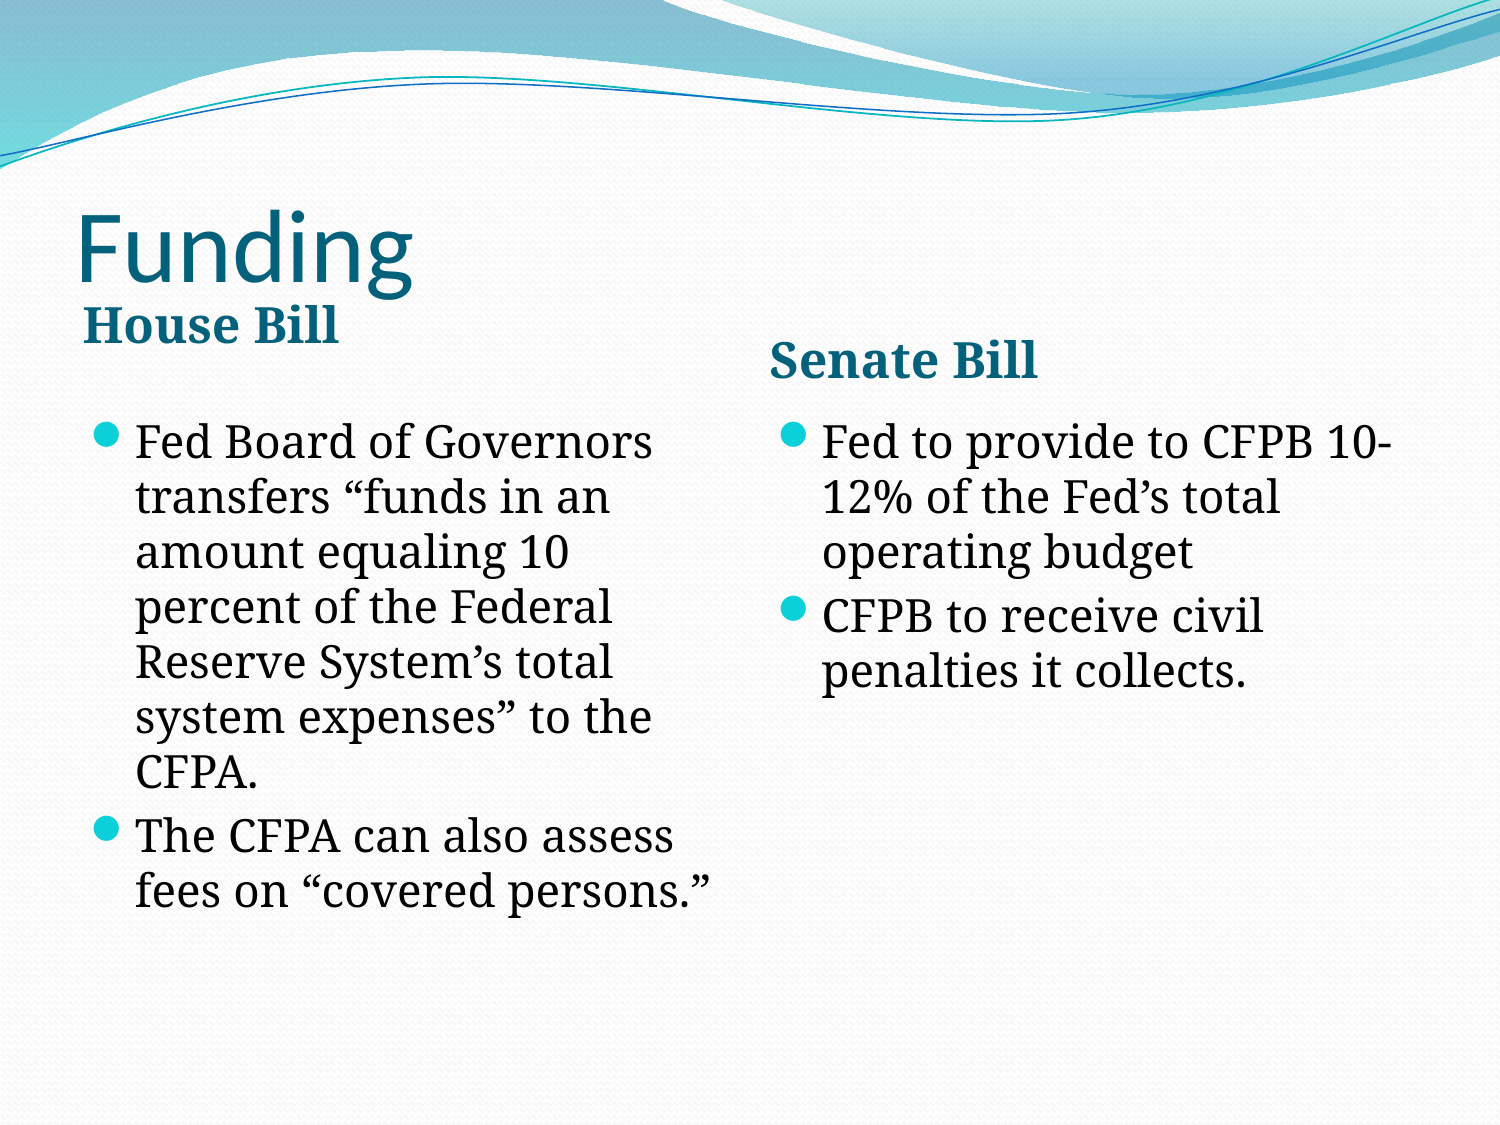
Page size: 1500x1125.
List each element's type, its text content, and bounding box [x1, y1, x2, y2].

list Senate Bill [761, 304, 1426, 412]
list Fed to provide to CFPB 10-12% of the Fed’s total operating budget CFPB to receive civil penalties it collects. [761, 412, 1426, 1044]
list Fed Board of Governors transfers “funds in an amount equaling 10 percent of the Federal Reserve System’s total system expenses” to the CFPA. The CFPA can also assess fees on “covered persons.” [74, 412, 738, 1044]
list House Bill [74, 304, 738, 412]
title Funding [74, 115, 1426, 304]
